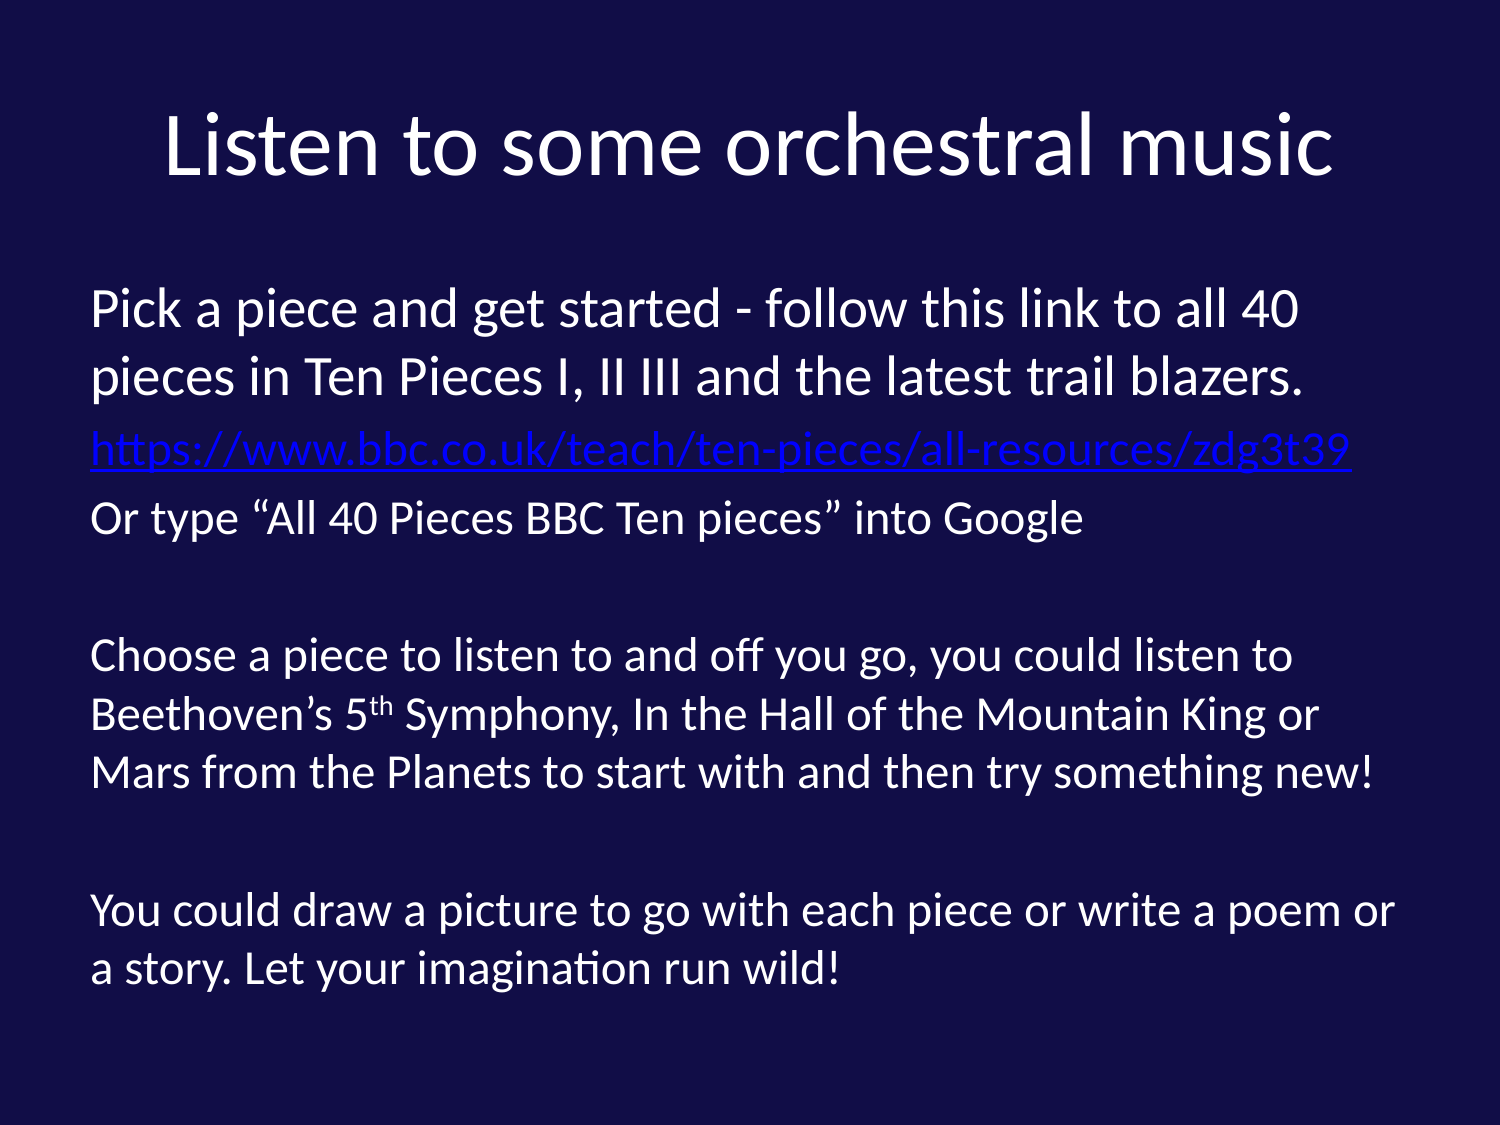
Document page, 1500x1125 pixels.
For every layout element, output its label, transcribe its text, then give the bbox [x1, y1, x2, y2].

title Listen to some orchestral music [75, 45, 1425, 233]
list Pick a piece and get started - follow this link to all 40 pieces in Ten Pieces I, II III and the latest trail blazers. https://www.bbc.co.uk/teach/ten-pieces/all-resources/zdg3t39 Or type “All 40 Pieces BBC Ten pieces” into Google Choose a piece to listen to and off you go, you could listen to Beethoven’s 5th Symphony, In the Hall of the Mountain King or Mars from the Planets to start with and then try something new! You could draw a picture to go with each piece or write a poem or a story. Let your imagination run wild! [75, 262, 1425, 1005]
